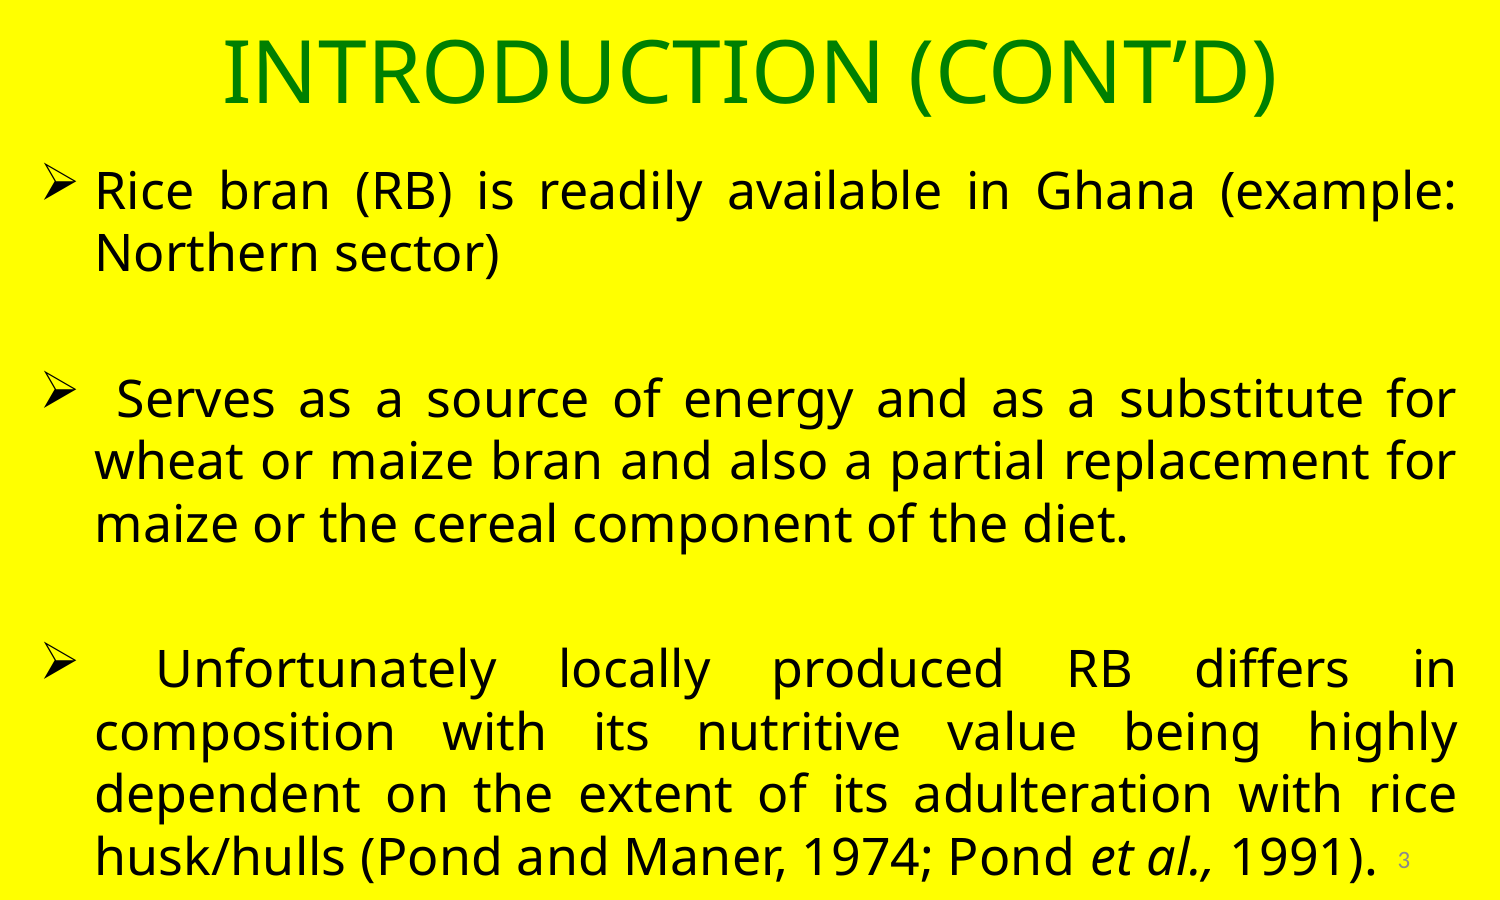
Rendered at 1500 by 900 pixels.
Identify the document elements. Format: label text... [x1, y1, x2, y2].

slide_number 3 [1074, 834, 1425, 882]
list Rice bran (RB) is readily available in Ghana (example: Northern sector) Serves as a source of energy and as a substitute for wheat or maize bran and also a partial replacement for maize or the cereal component of the diet. Unfortunately locally produced RB differs in composition with its nutritive value being highly dependent on the extent of its adulteration with rice husk/hulls (Pond and Maner, 1974; Pond et al., 1991). [24, 150, 1475, 900]
title INTRODUCTION (CONT’D) [75, 0, 1425, 138]
